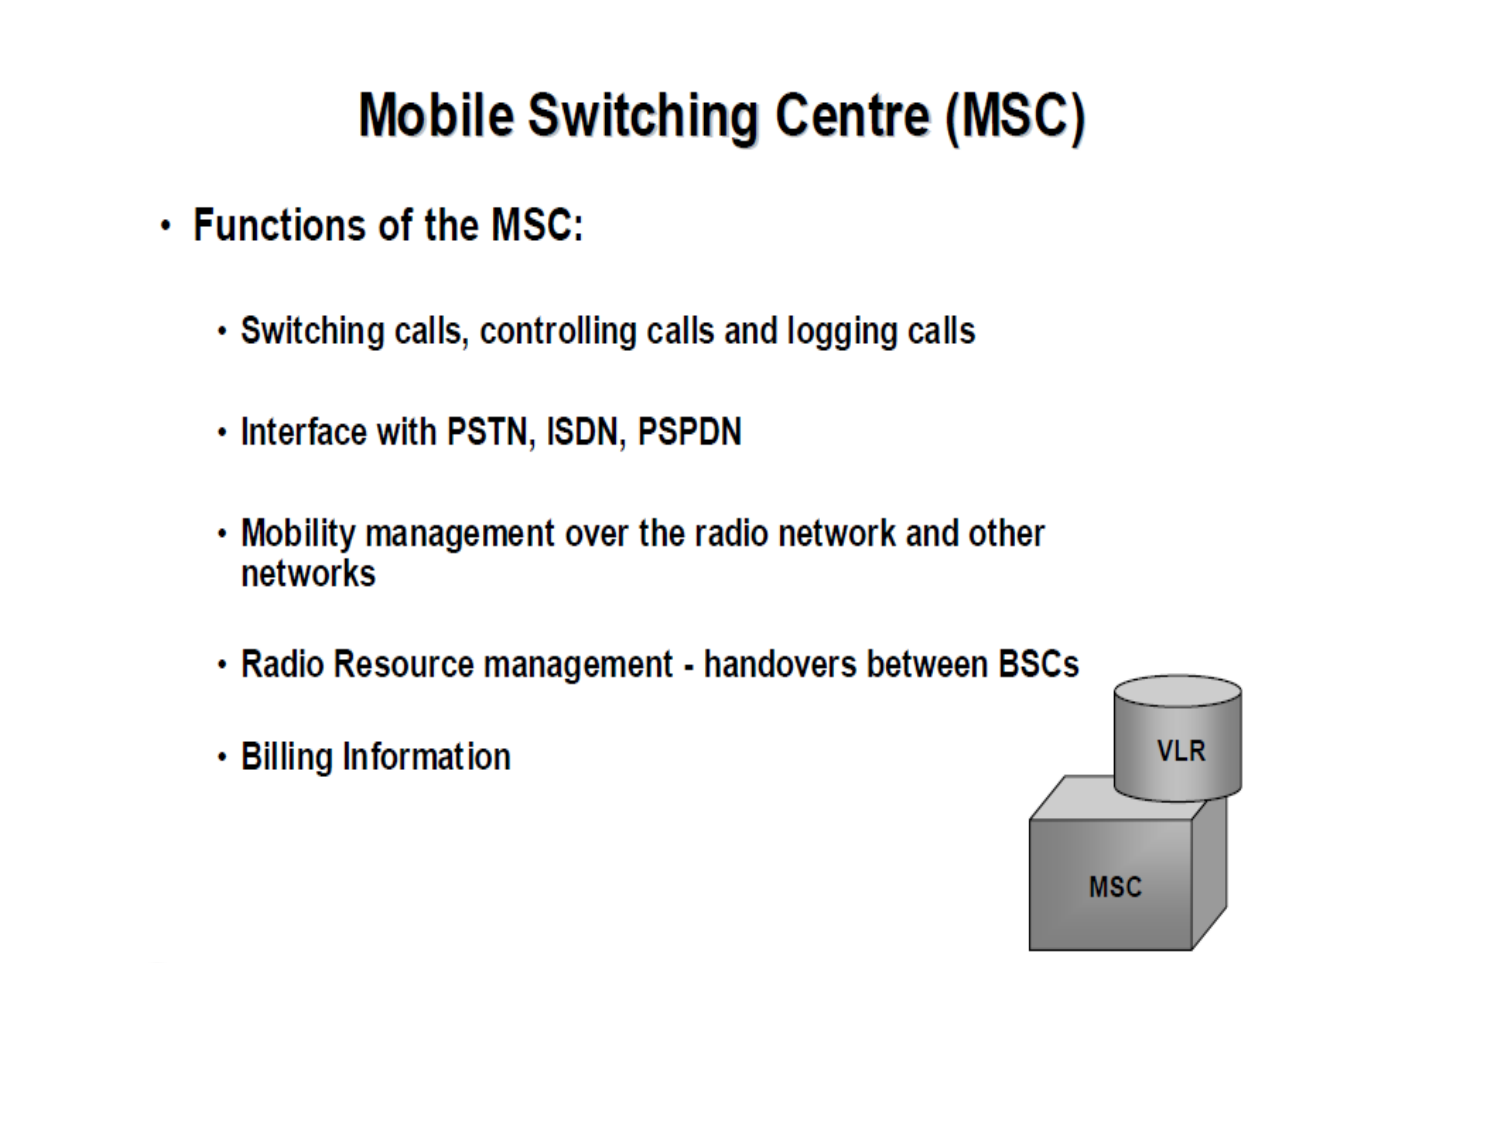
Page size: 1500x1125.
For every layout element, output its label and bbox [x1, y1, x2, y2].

picture [137, 62, 1301, 963]
